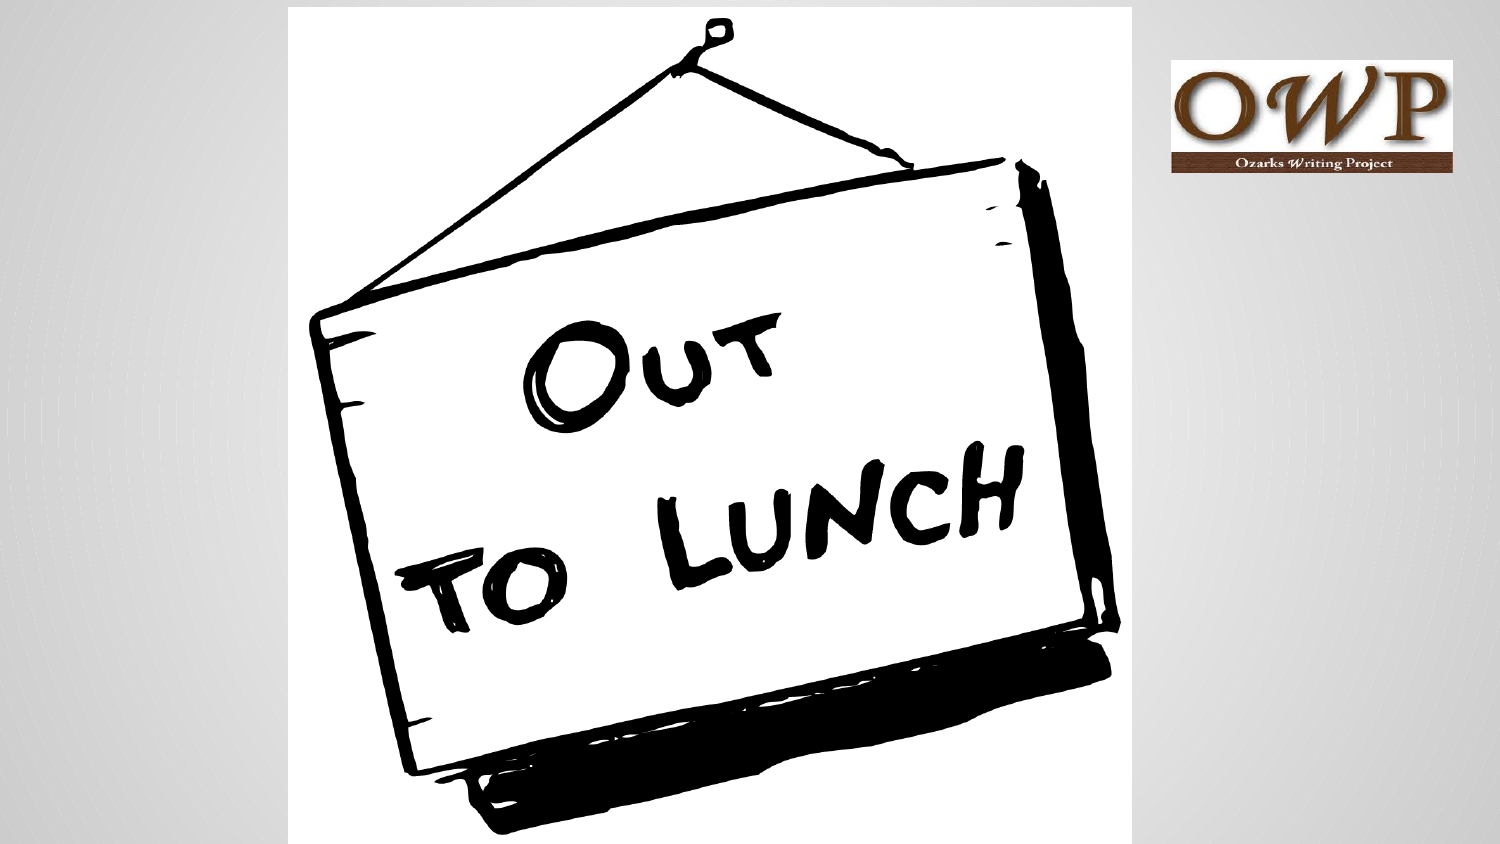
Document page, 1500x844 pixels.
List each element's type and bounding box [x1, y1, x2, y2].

picture [1170, 60, 1453, 174]
picture [287, 7, 1133, 844]
